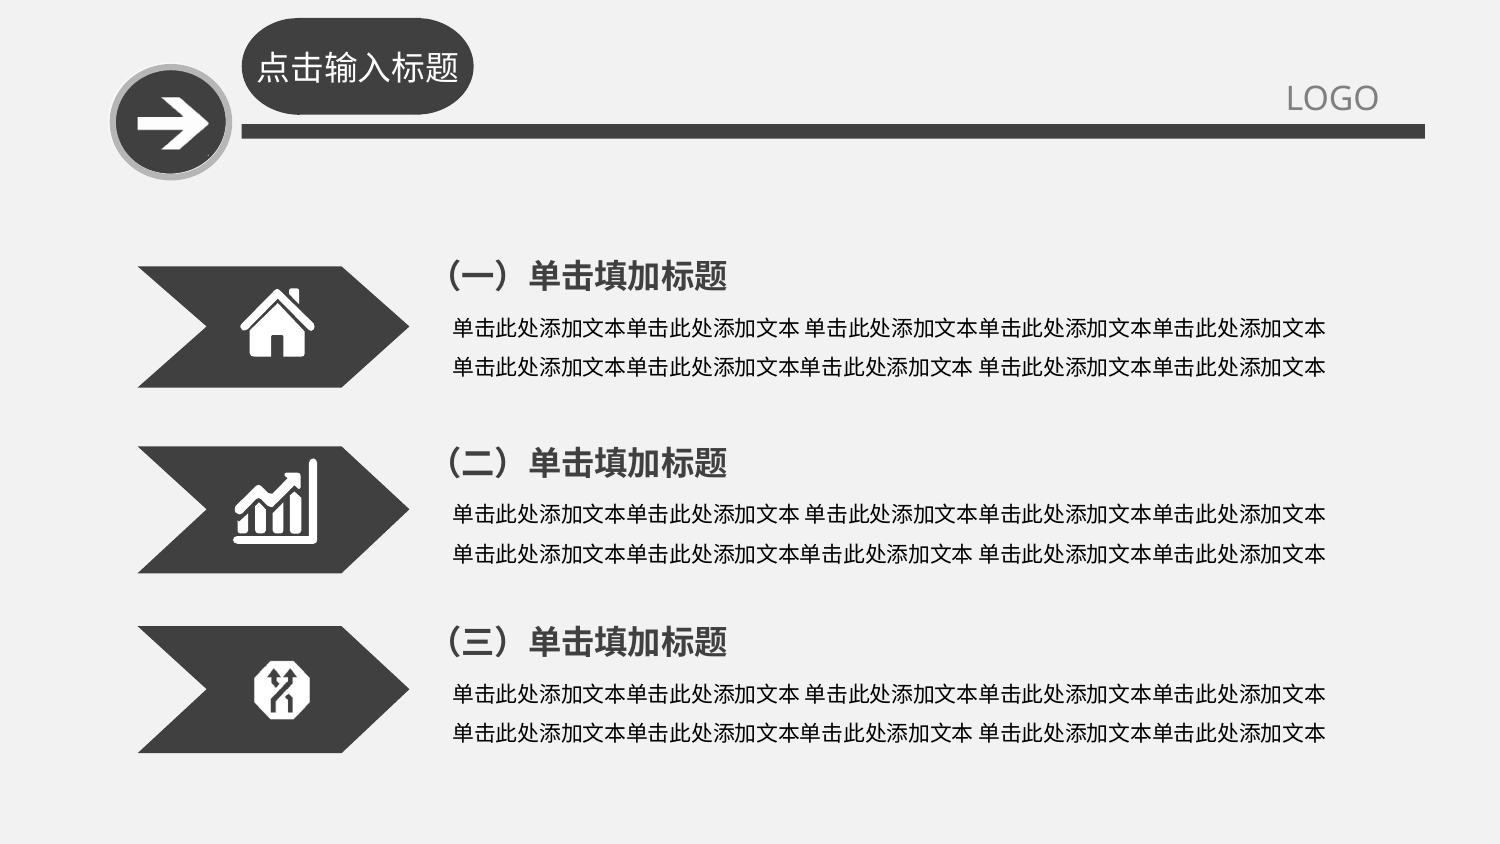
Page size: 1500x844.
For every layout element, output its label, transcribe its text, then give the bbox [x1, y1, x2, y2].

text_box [137, 266, 410, 388]
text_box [137, 446, 410, 574]
text_box 单击此处添加文本单击此处添加文本 单击此处添加文本单击此处添加文本单击此处添加文本 单击此处添加文本单击此处添加文本单击此处添加文本 单击此处添加文本单击此处添加文本 [438, 480, 1437, 574]
text_box （三）单击填加标题 [419, 617, 857, 667]
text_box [241, 17, 487, 115]
text_box 单击此处添加文本单击此处添加文本 单击此处添加文本单击此处添加文本单击此处添加文本 单击此处添加文本单击此处添加文本单击此处添加文本 单击此处添加文本单击此处添加文本 [438, 660, 1437, 754]
text_box [241, 123, 1426, 140]
text_box 单击此处添加文本单击此处添加文本 单击此处添加文本单击此处添加文本单击此处添加文本 单击此处添加文本单击此处添加文本单击此处添加文本 单击此处添加文本单击此处添加文本 [438, 294, 1437, 388]
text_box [137, 625, 410, 754]
text_box LOGO [1270, 69, 1404, 123]
text_box （一）单击填加标题 [419, 251, 857, 301]
text_box （二）单击填加标题 [419, 437, 857, 487]
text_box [110, 65, 229, 178]
